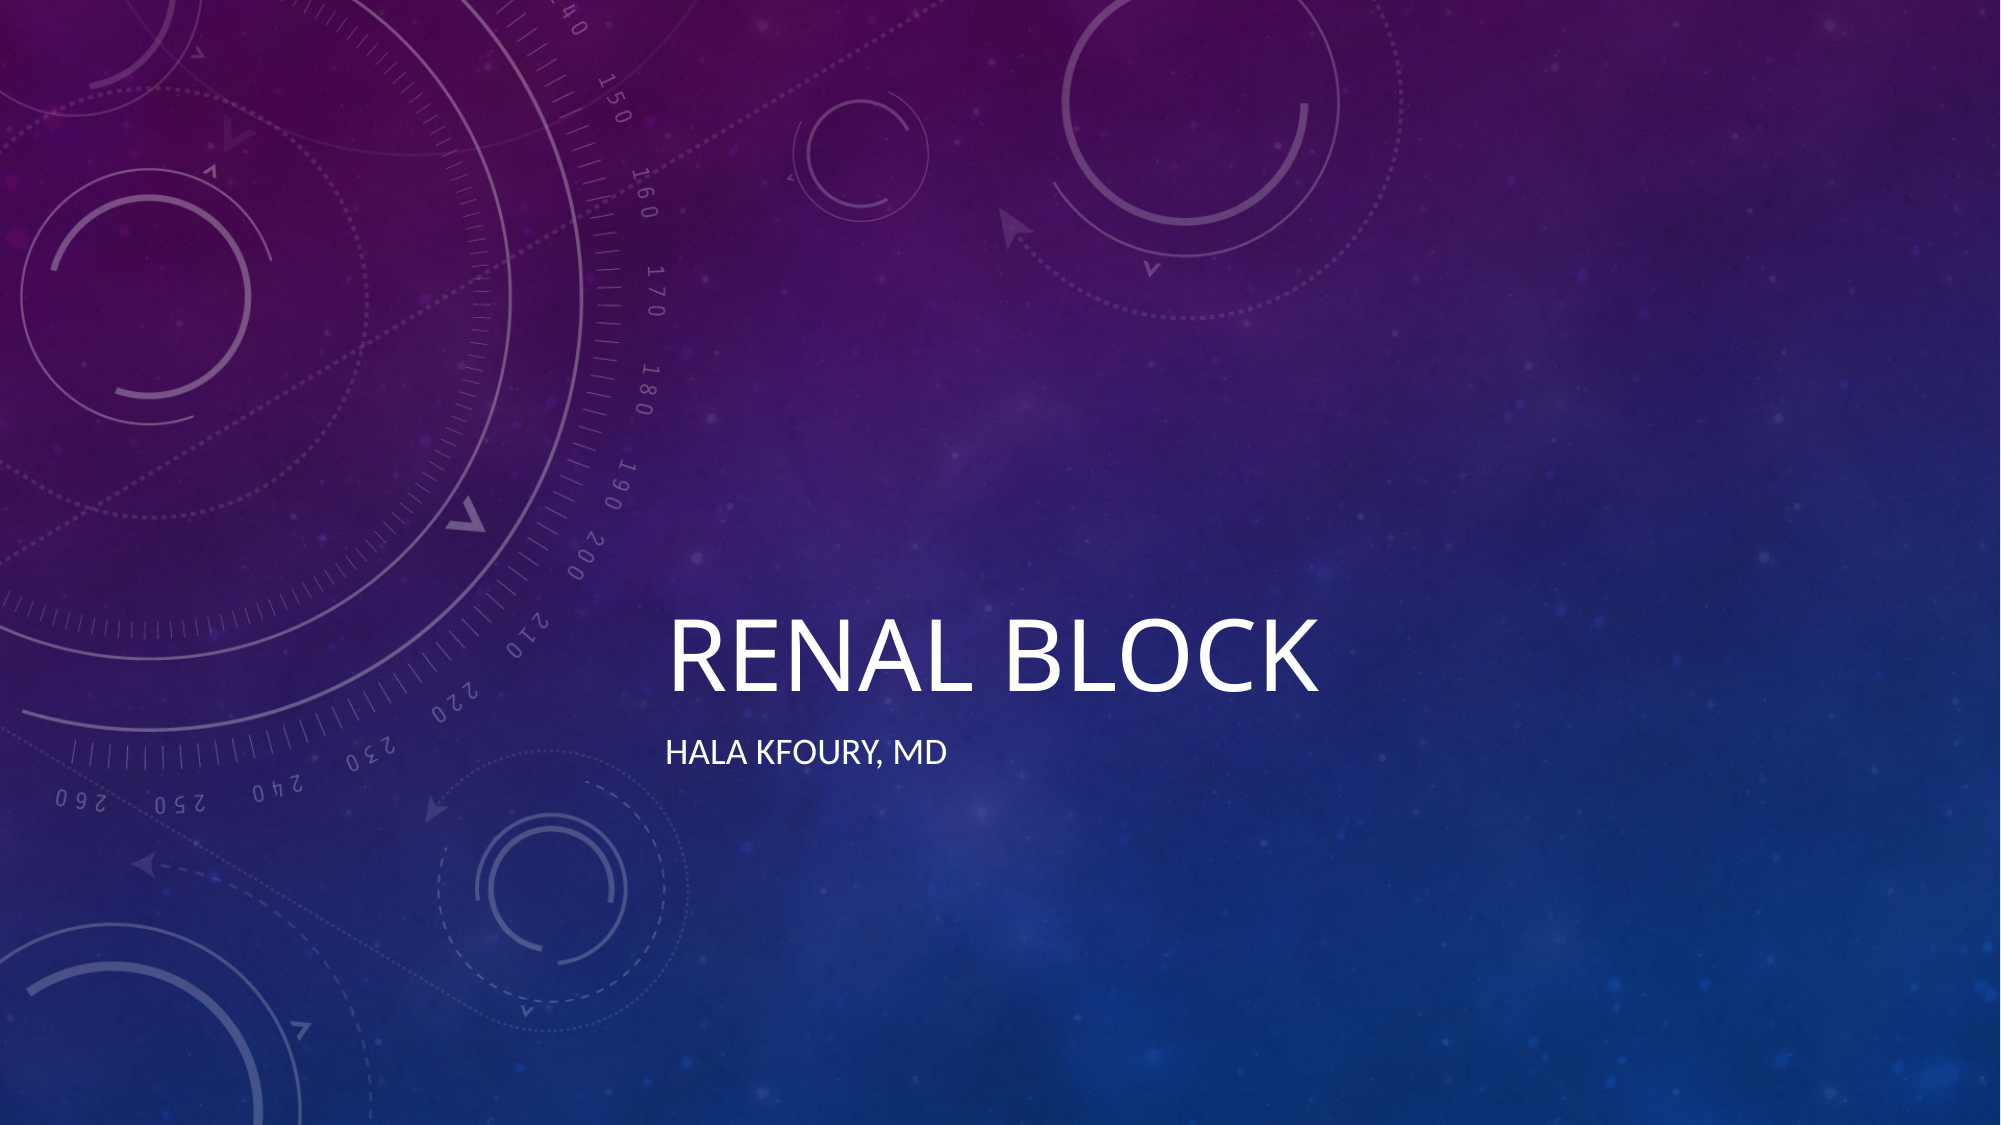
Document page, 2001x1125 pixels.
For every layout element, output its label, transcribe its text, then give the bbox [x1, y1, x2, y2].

picture [0, 0, 2001, 1125]
subtitle Hala kfoury, md [650, 719, 1831, 950]
title Renal block [650, 322, 1831, 719]
